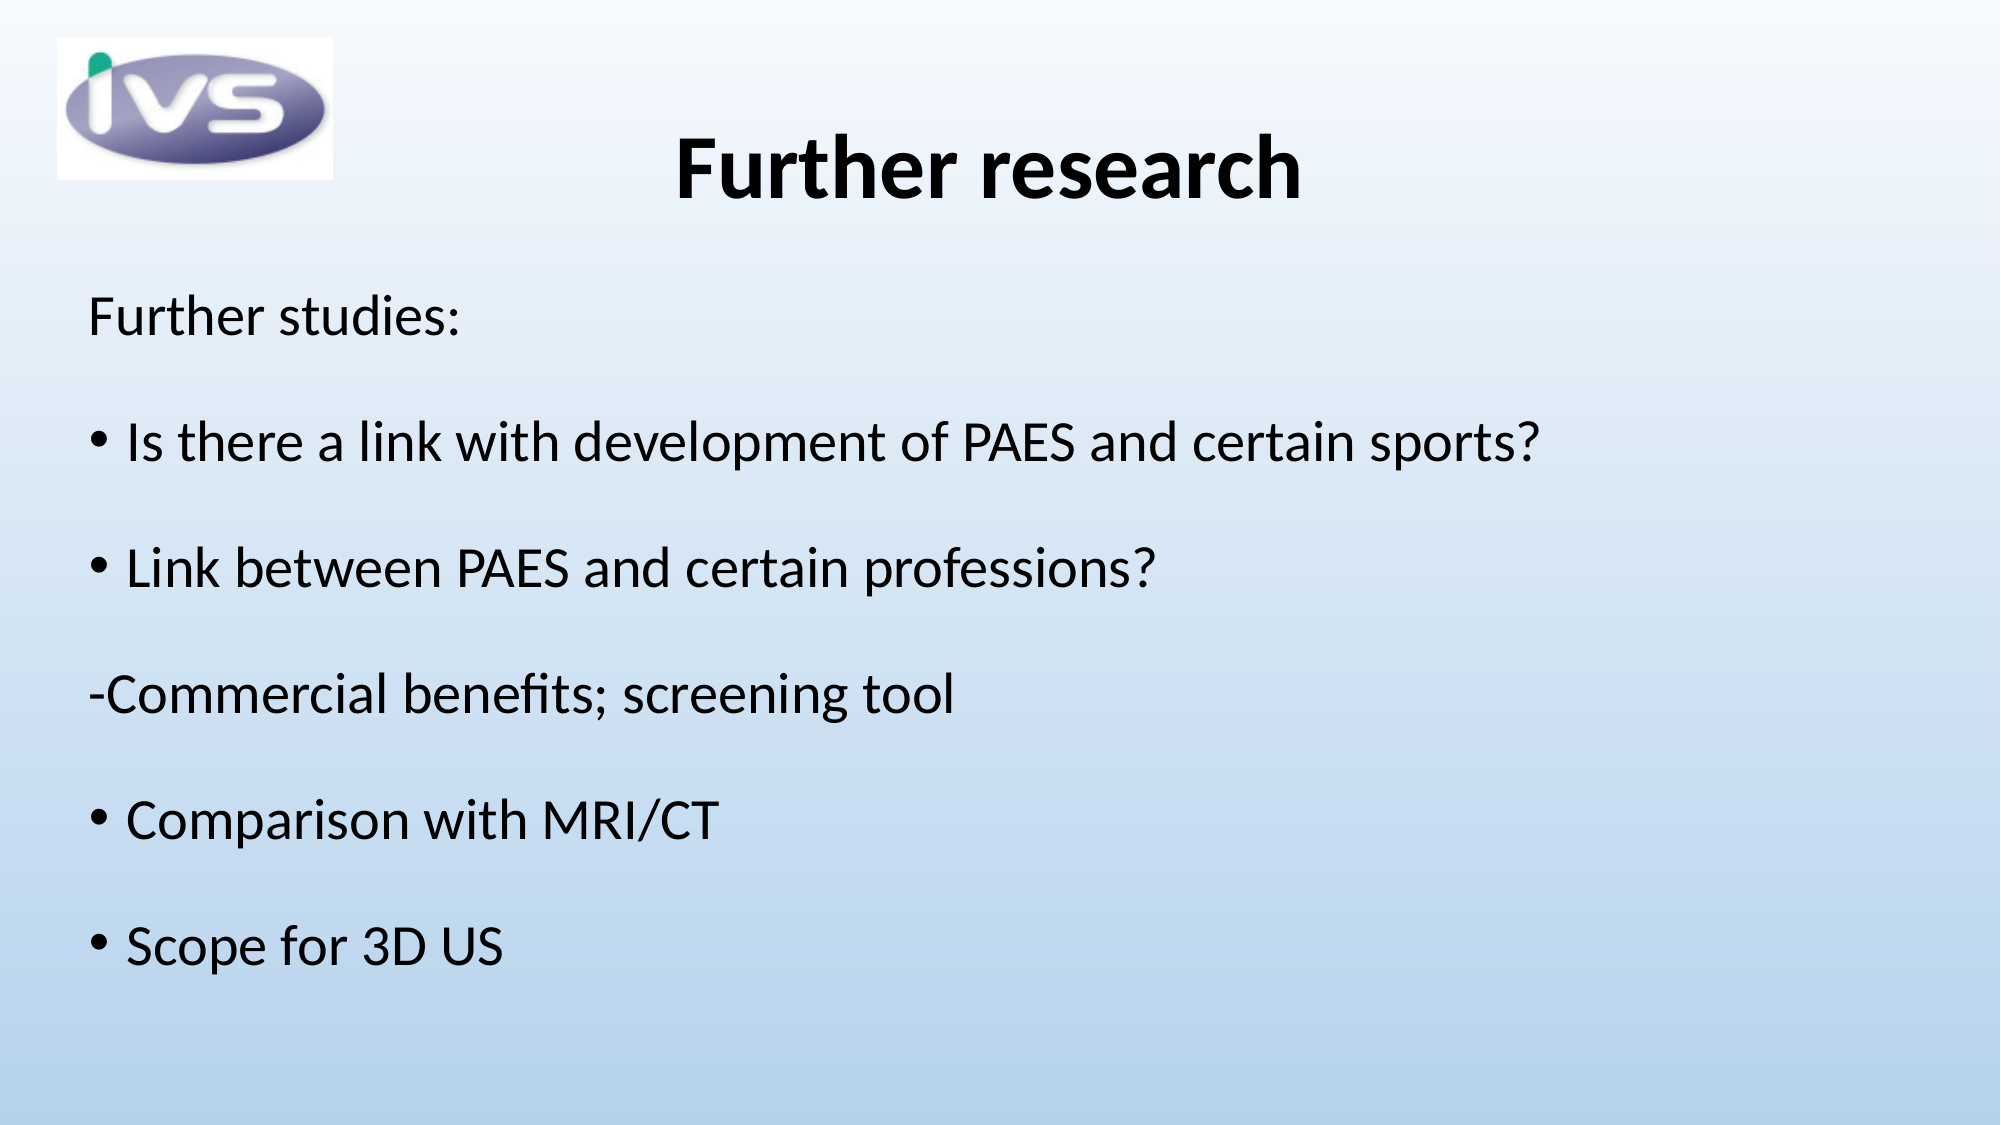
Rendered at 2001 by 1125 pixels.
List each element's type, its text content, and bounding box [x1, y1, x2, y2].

list Further studies: Is there a link with development of PAES and certain sports? Link between PAES and certain professions? -Commercial benefits; screening tool Comparison with MRI/CT Scope for 3D US [73, 277, 1863, 1044]
title Further research [137, 59, 1863, 277]
picture [57, 37, 333, 180]
